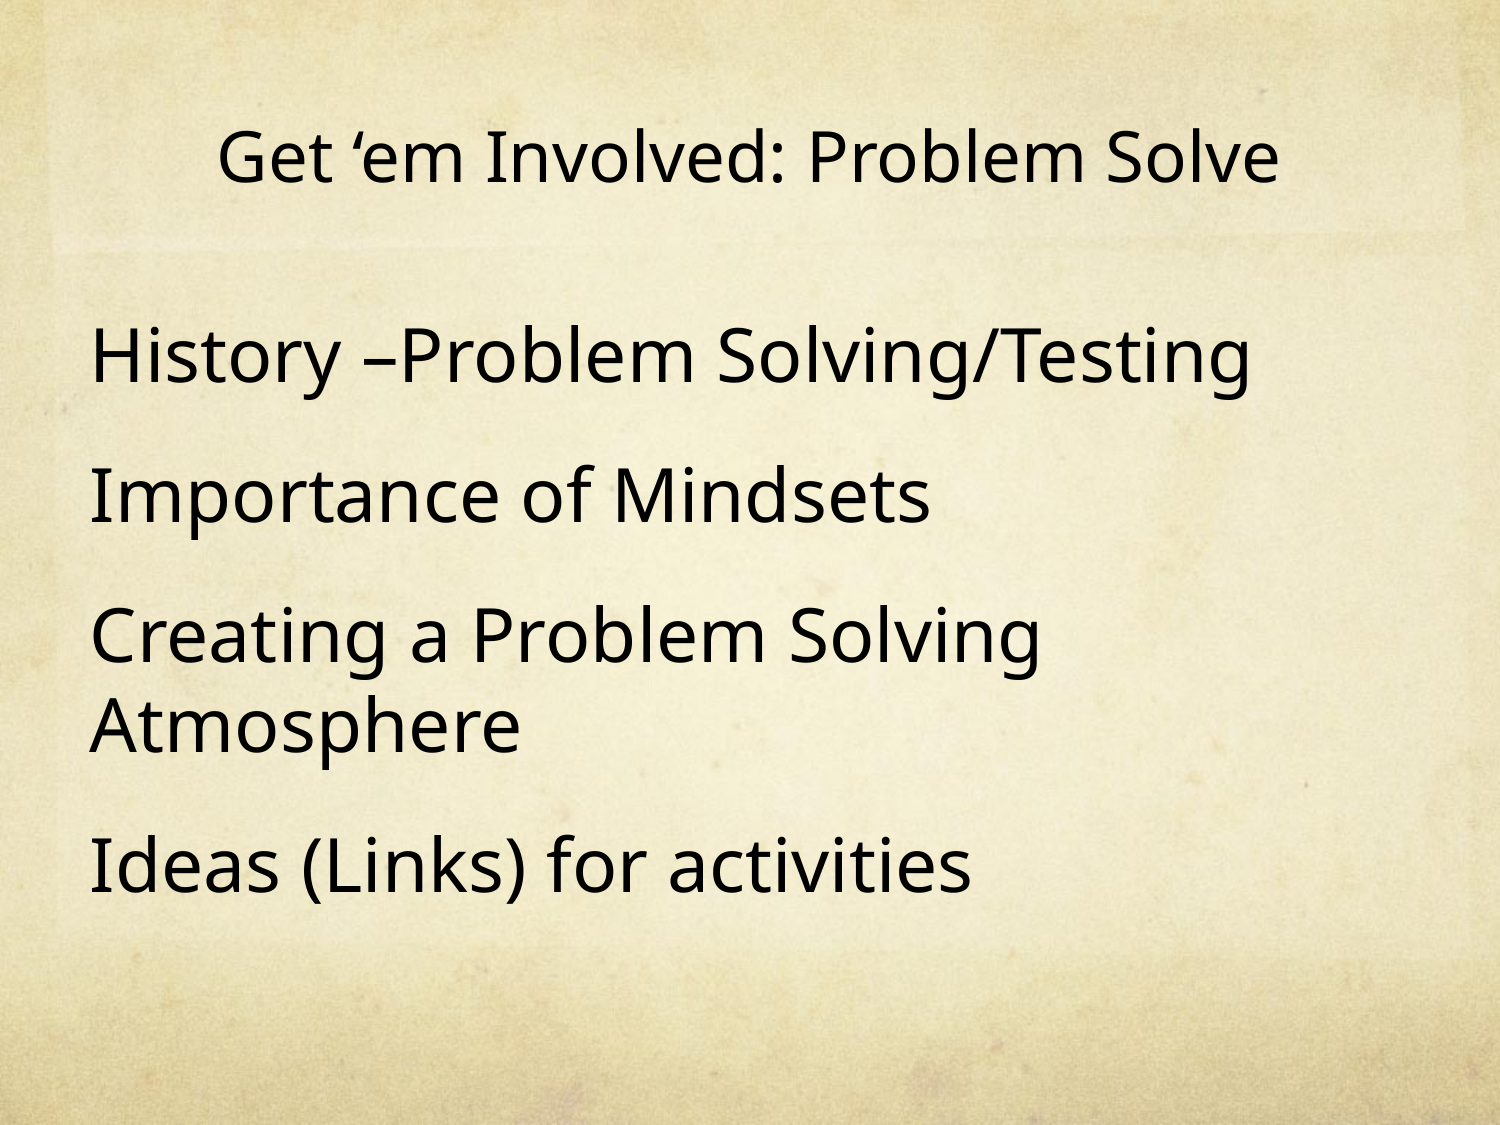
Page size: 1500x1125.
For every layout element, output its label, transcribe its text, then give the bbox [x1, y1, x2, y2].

picture [0, 0, 1500, 1125]
text_box History –Problem Solving/Testing Importance of Mindsets Creating a Problem Solving Atmosphere Ideas (Links) for activities [74, 299, 1425, 915]
title Get ‘em Involved: Problem Solve [150, 82, 1350, 225]
